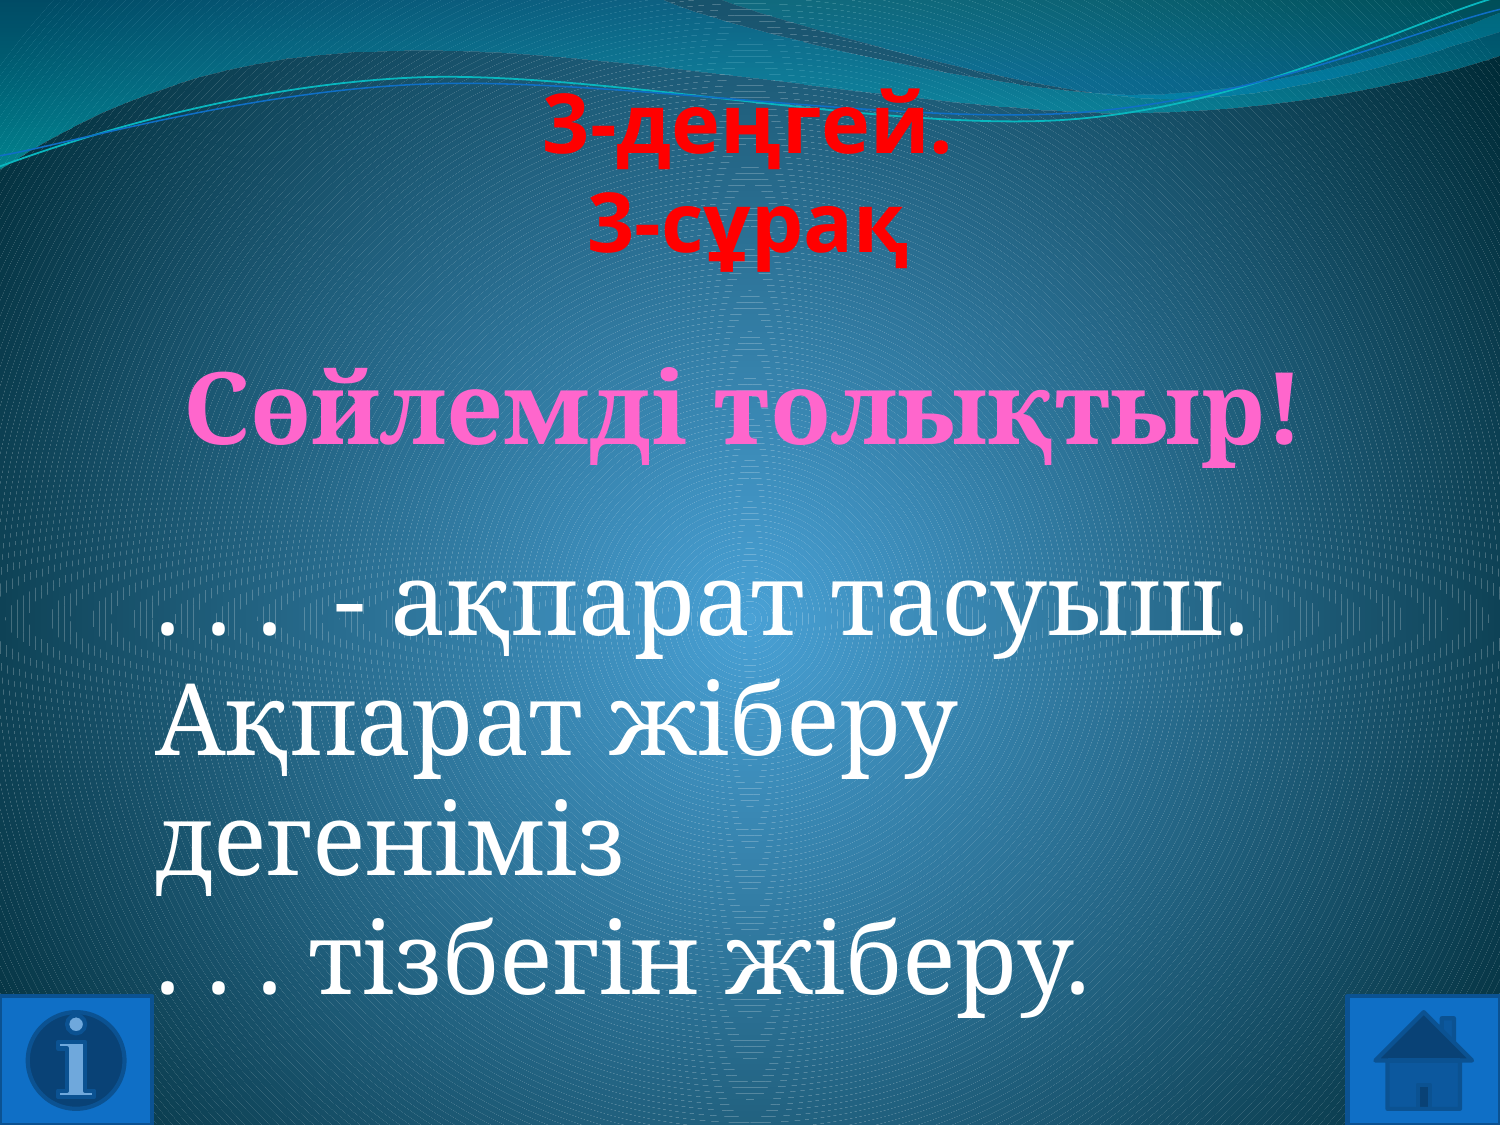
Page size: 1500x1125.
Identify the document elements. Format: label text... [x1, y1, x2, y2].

text_box Сөйлемді толықтыр! . . . - ақпарат тасуыш. Ақпарат жіберу дегеніміз . . . тізбегін жіберу. [140, 257, 1348, 1023]
title 3-деңгей. 3-сұрақ [105, 70, 1394, 270]
text_box [0, 994, 154, 1125]
text_box [1345, 994, 1500, 1125]
